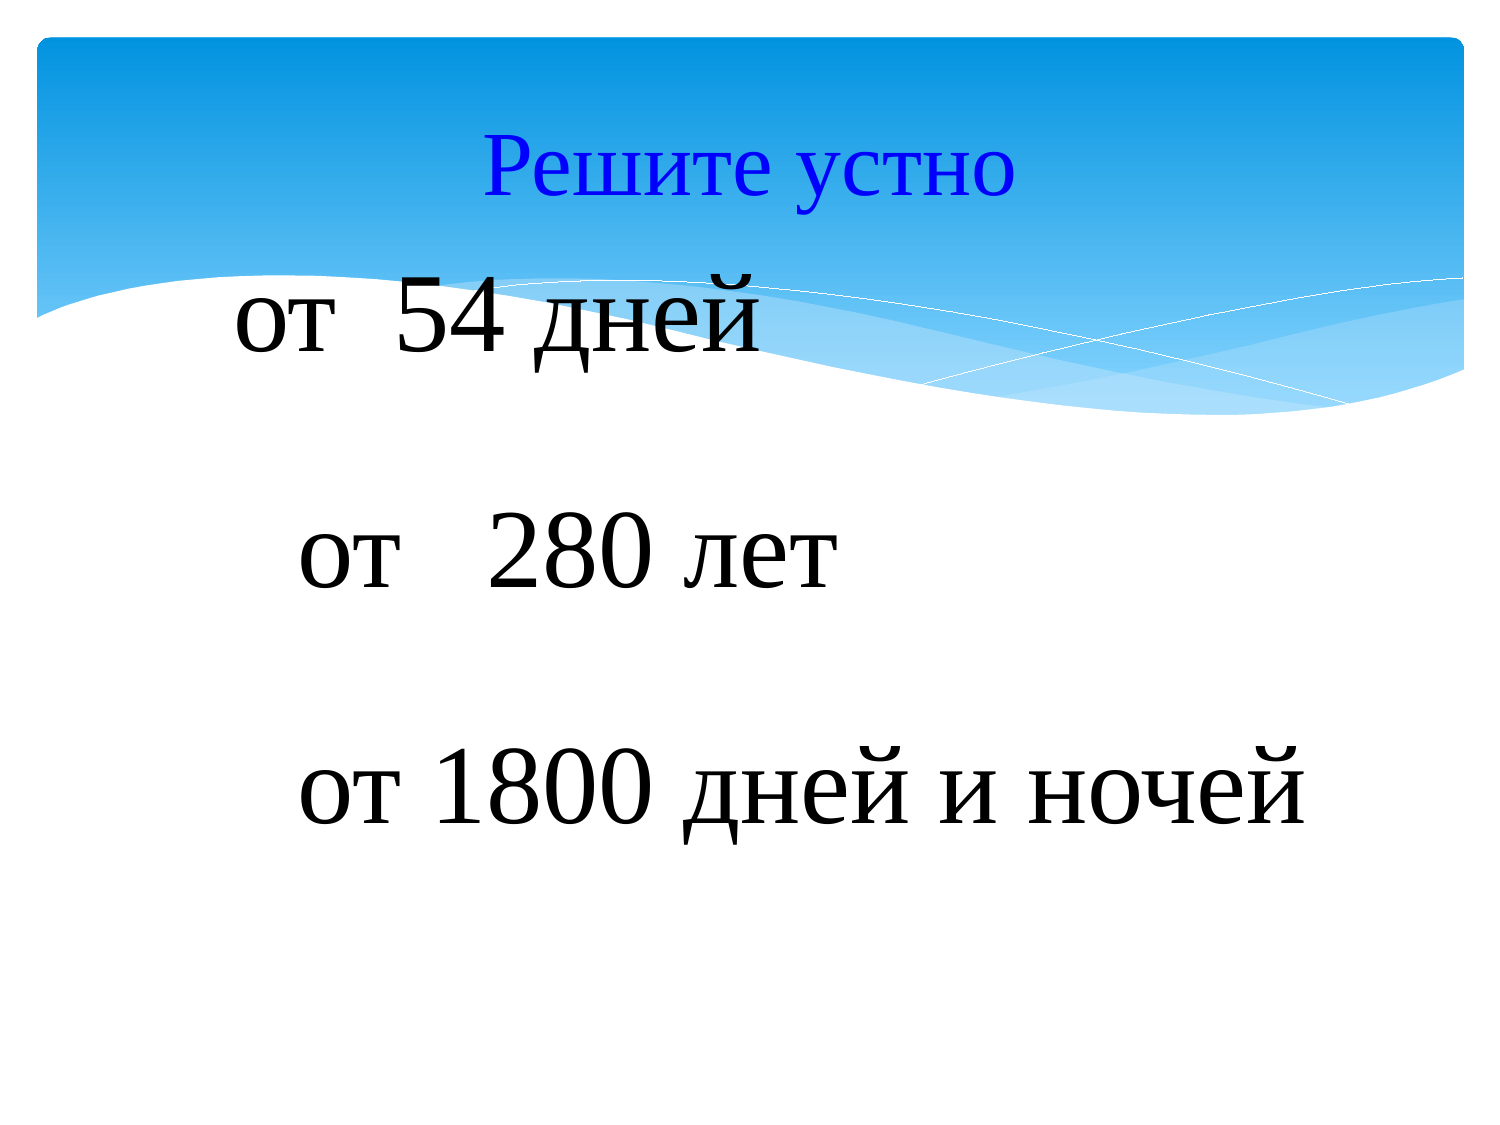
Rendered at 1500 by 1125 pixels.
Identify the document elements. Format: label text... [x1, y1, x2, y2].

title Решите устно [75, 55, 1425, 261]
